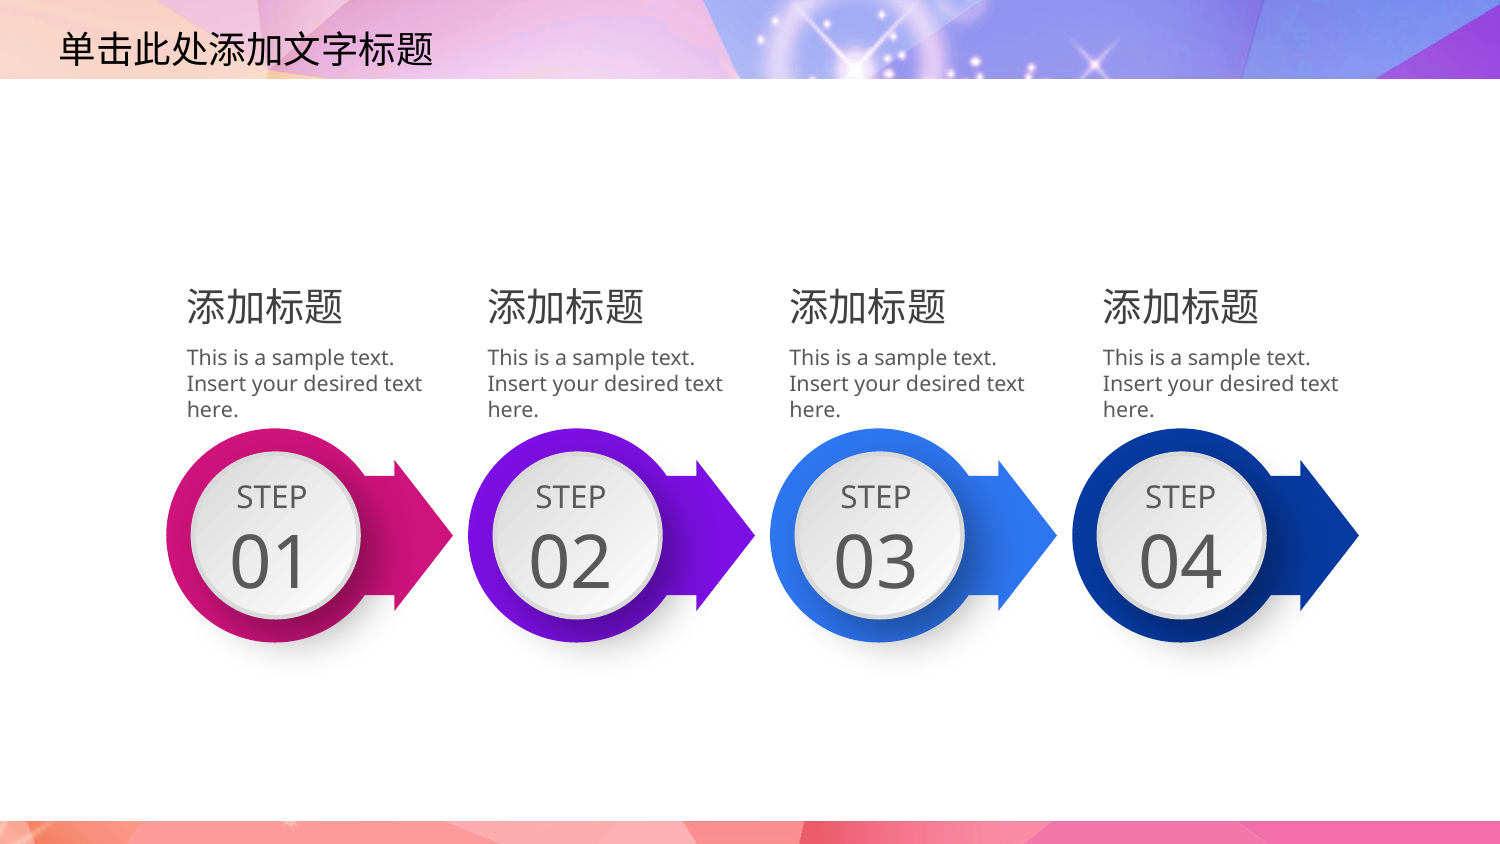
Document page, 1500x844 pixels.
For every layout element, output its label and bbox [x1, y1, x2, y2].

picture [0, 821, 1500, 844]
text_box [774, 274, 1071, 405]
text_box [472, 274, 769, 405]
text_box [1088, 274, 1385, 405]
text_box [172, 274, 469, 405]
text_box [166, 428, 453, 643]
text_box [1072, 428, 1359, 643]
text_box [468, 428, 755, 643]
picture [0, 0, 1500, 79]
text_box [770, 428, 1057, 643]
